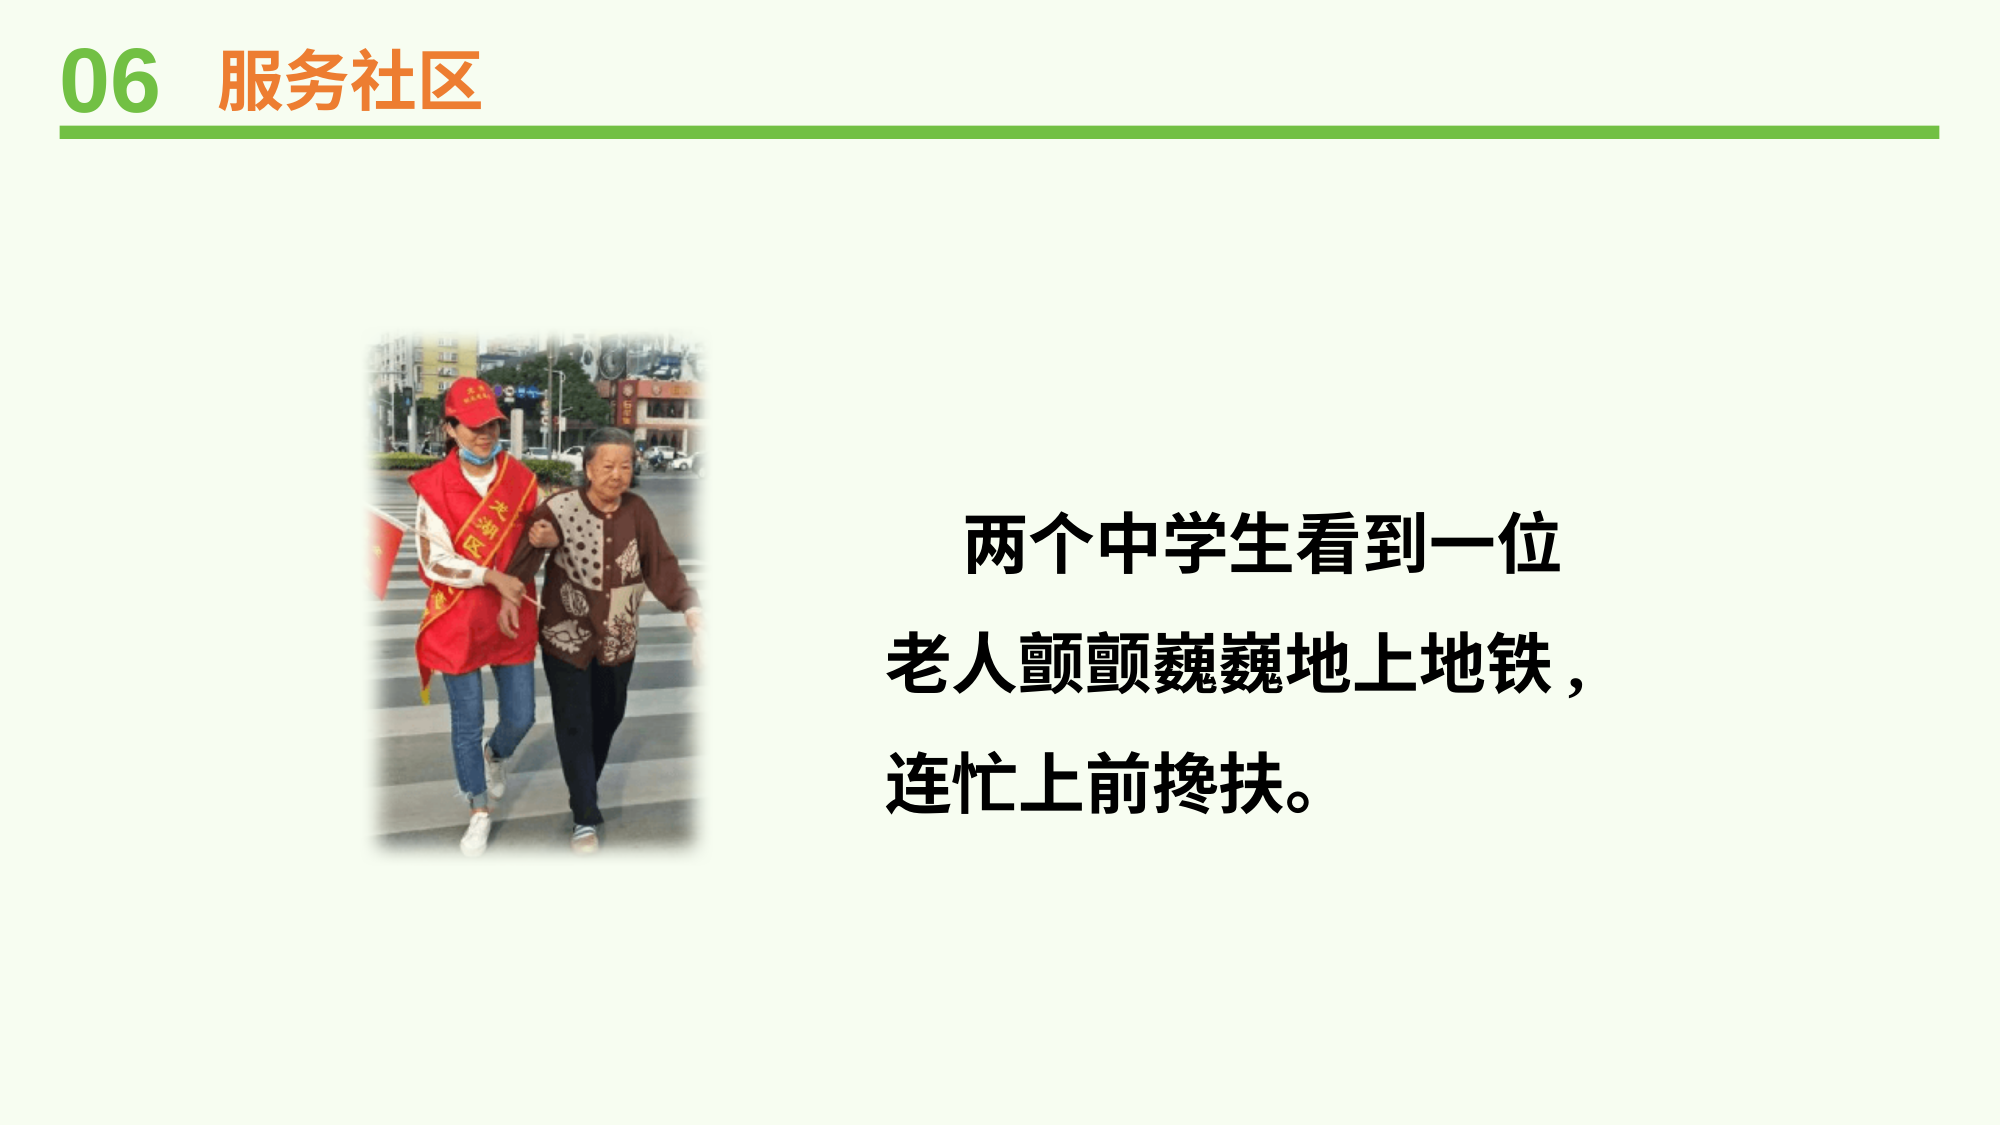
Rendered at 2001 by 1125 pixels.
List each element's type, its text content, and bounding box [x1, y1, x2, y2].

text_box [59, 125, 1940, 140]
text_box 06 [59, 24, 161, 128]
text_box 两个中学生看到一位老人颤颤巍巍地上地铁,连忙上前搀扶。 [870, 455, 1637, 830]
text_box 服务社区 [202, 31, 871, 127]
picture [359, 325, 714, 867]
